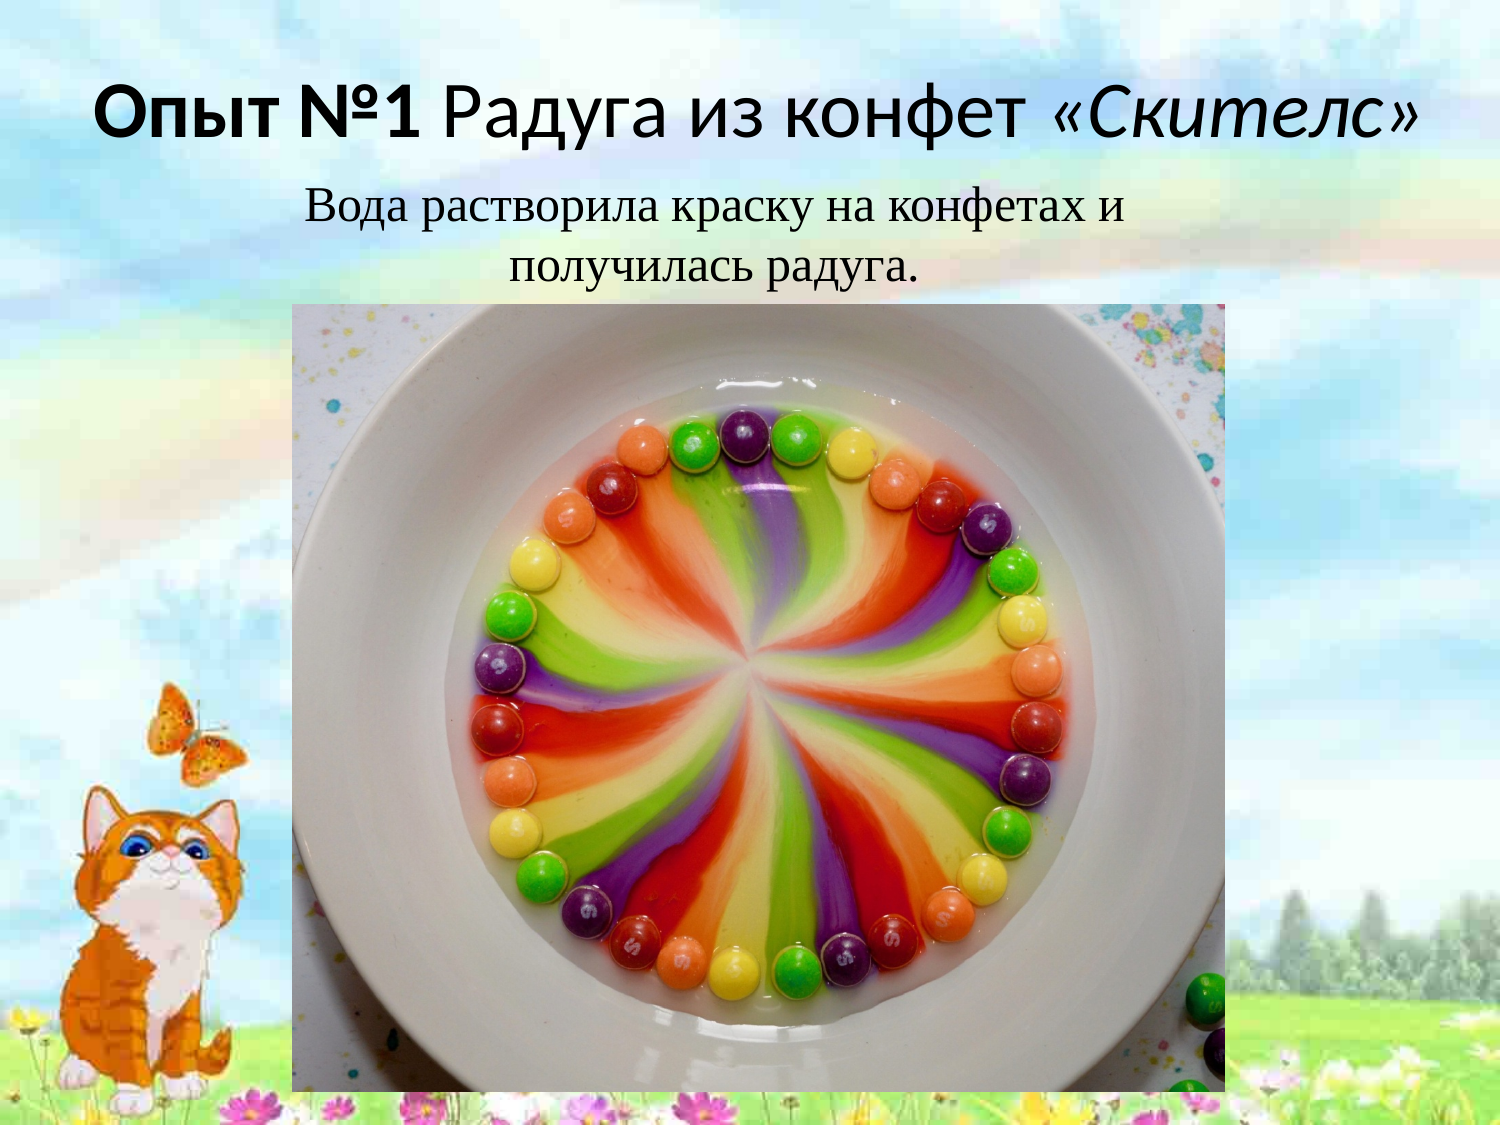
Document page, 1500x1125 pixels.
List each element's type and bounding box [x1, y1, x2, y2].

picture [0, 0, 1500, 1125]
list [292, 304, 1225, 1092]
